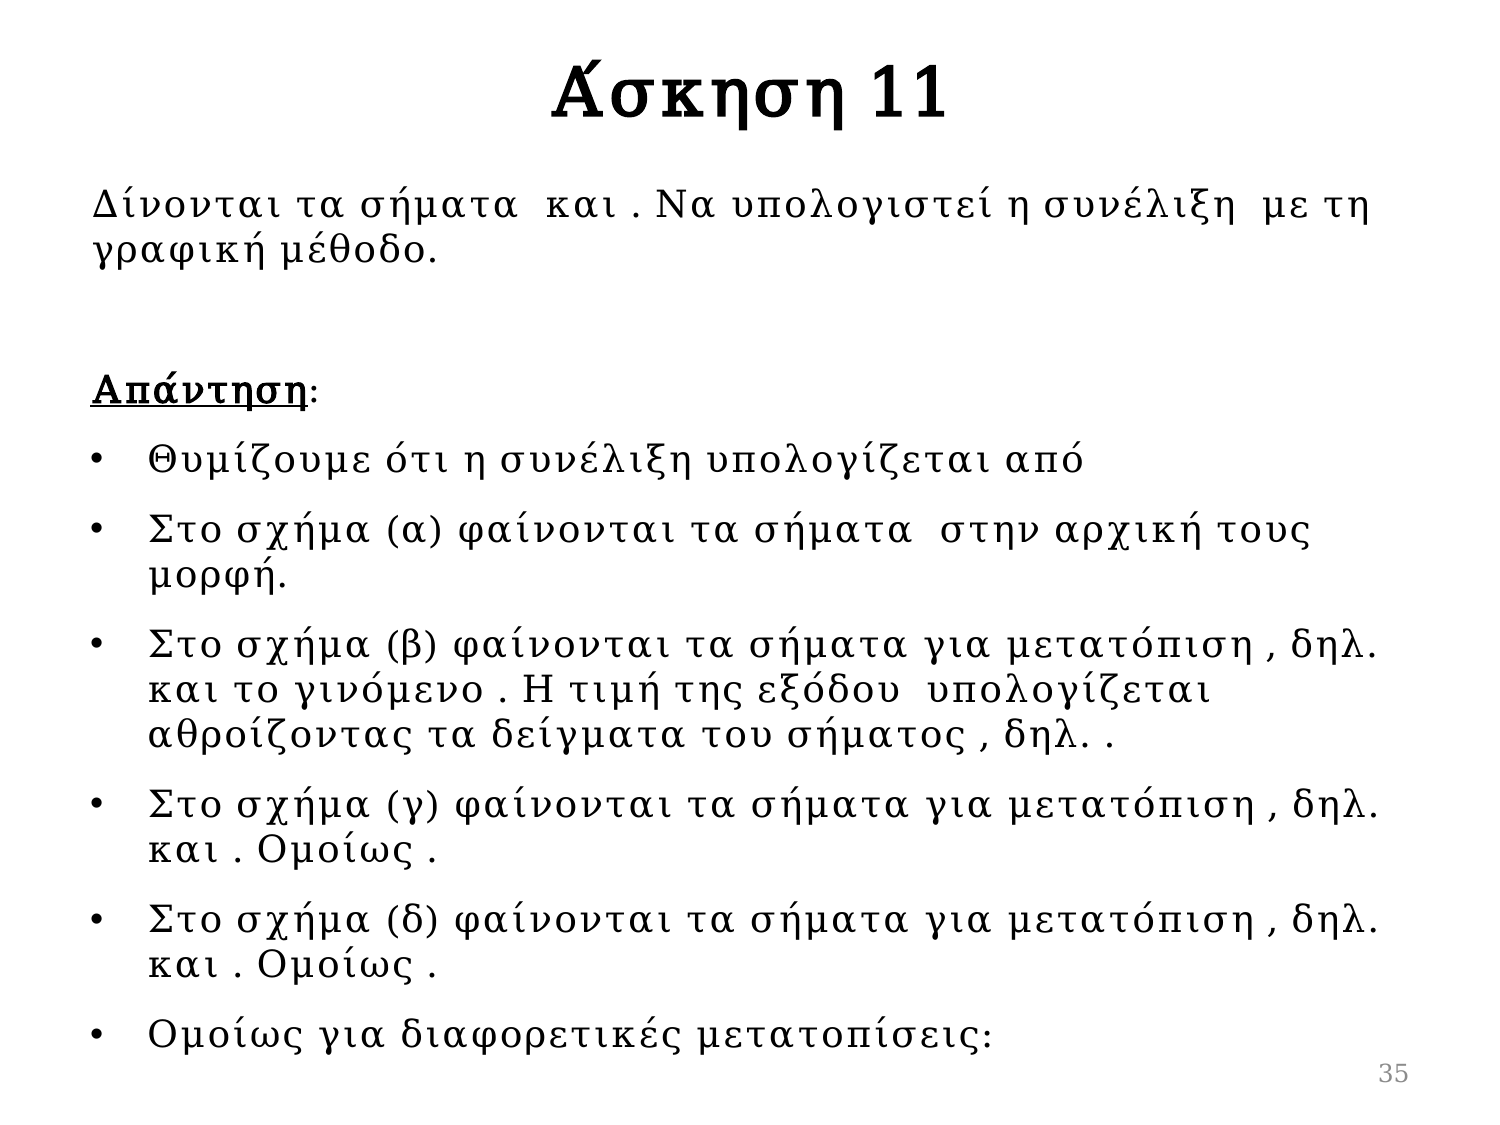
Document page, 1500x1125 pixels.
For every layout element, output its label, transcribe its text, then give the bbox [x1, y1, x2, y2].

slide_number 35 [1222, 1042, 1425, 1103]
title Άσκηση 11 [75, 19, 1425, 159]
